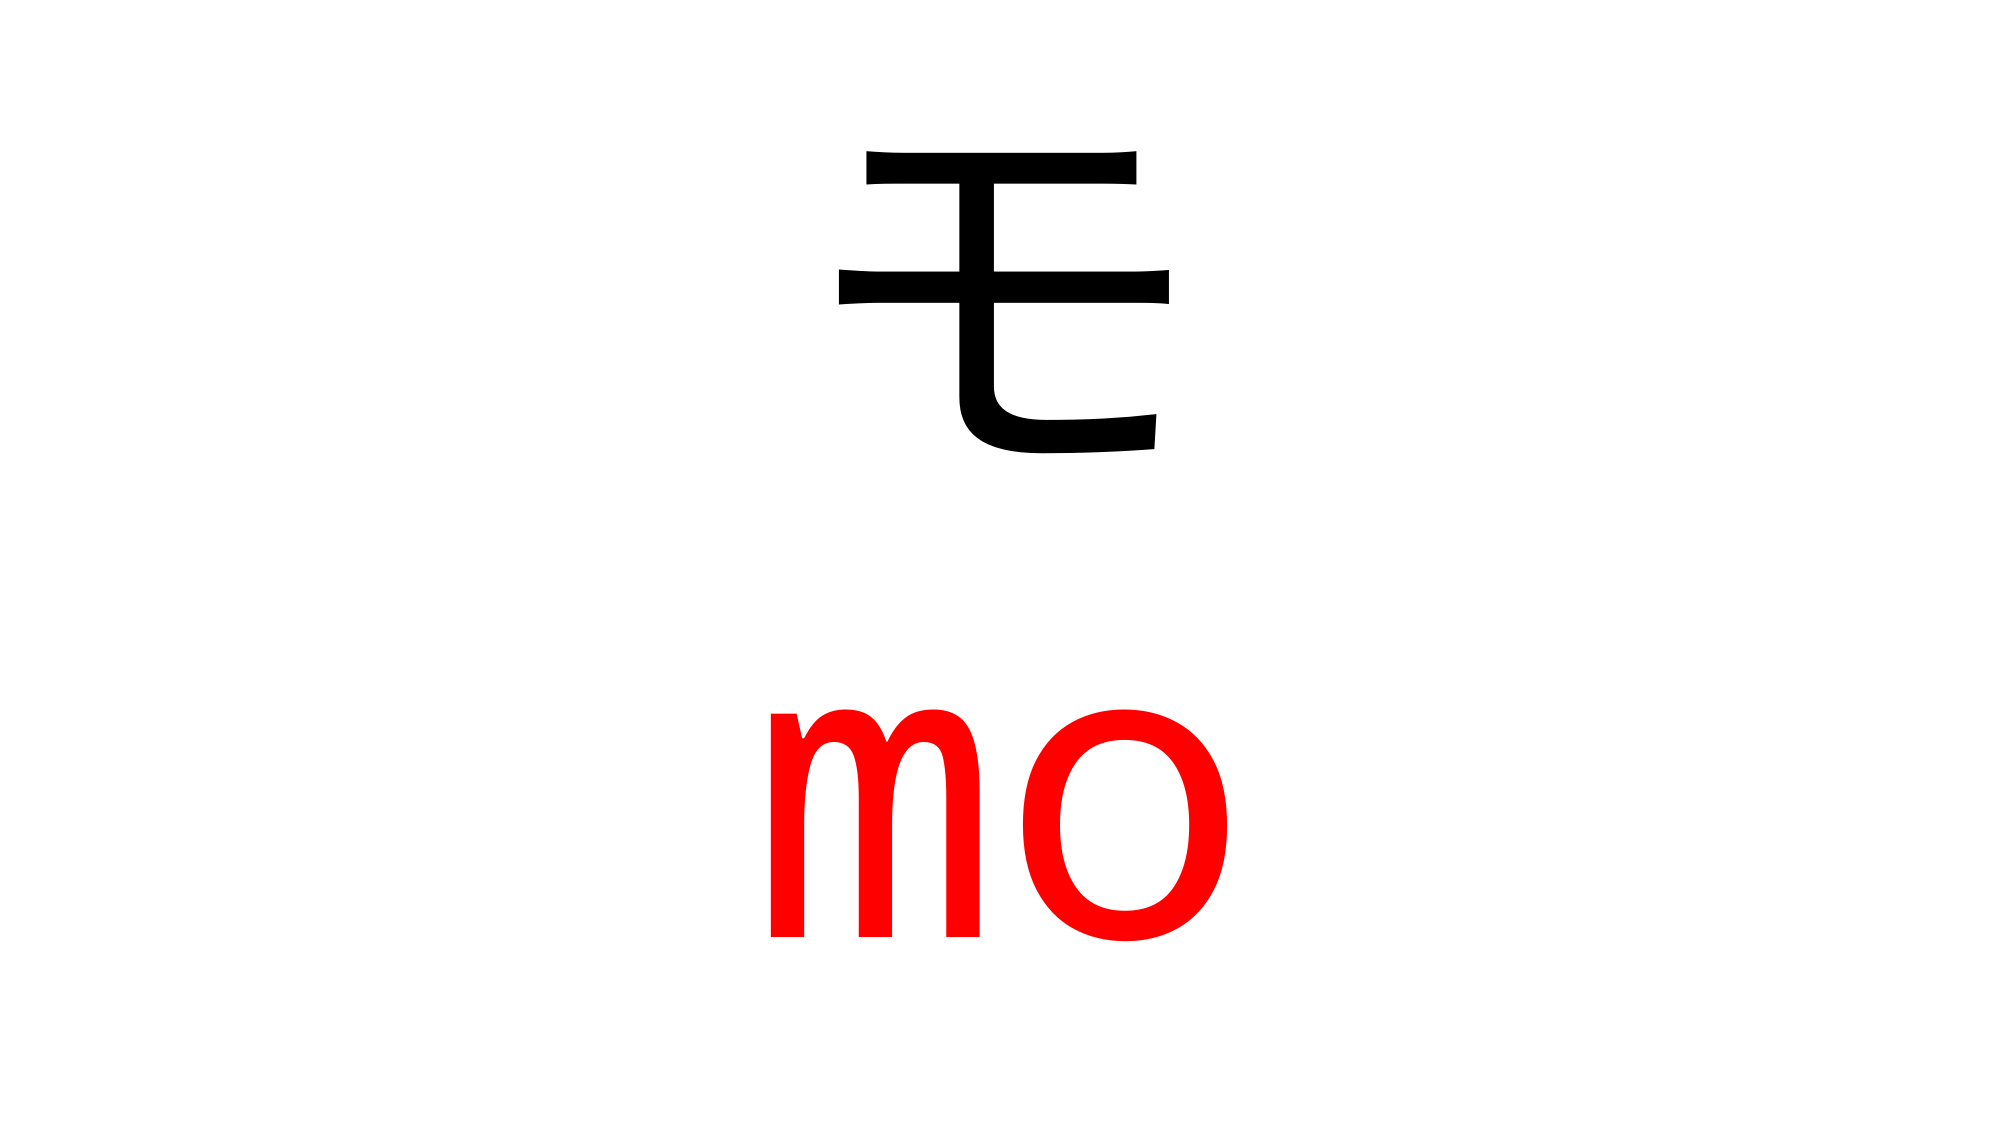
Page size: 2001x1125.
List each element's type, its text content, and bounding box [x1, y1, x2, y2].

text_box mo [249, 562, 1750, 1036]
title モ [249, 71, 1750, 545]
